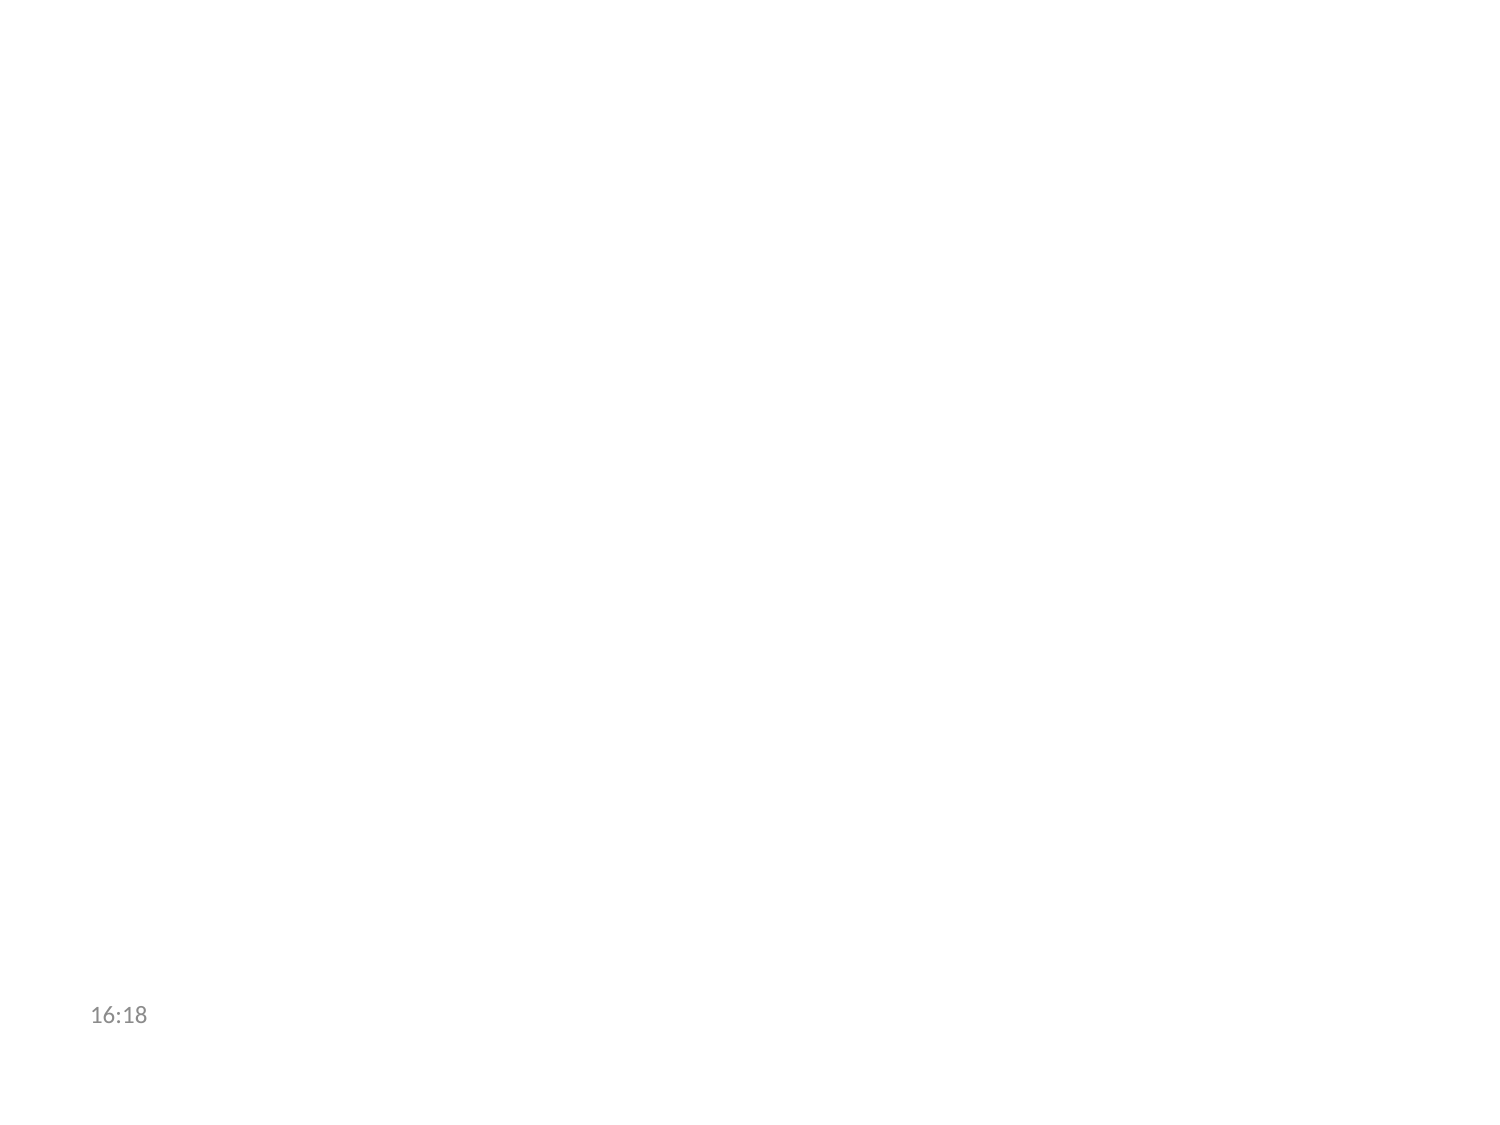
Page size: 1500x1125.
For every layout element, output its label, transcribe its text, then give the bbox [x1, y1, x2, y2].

text_box 15:35 [75, 983, 425, 1044]
